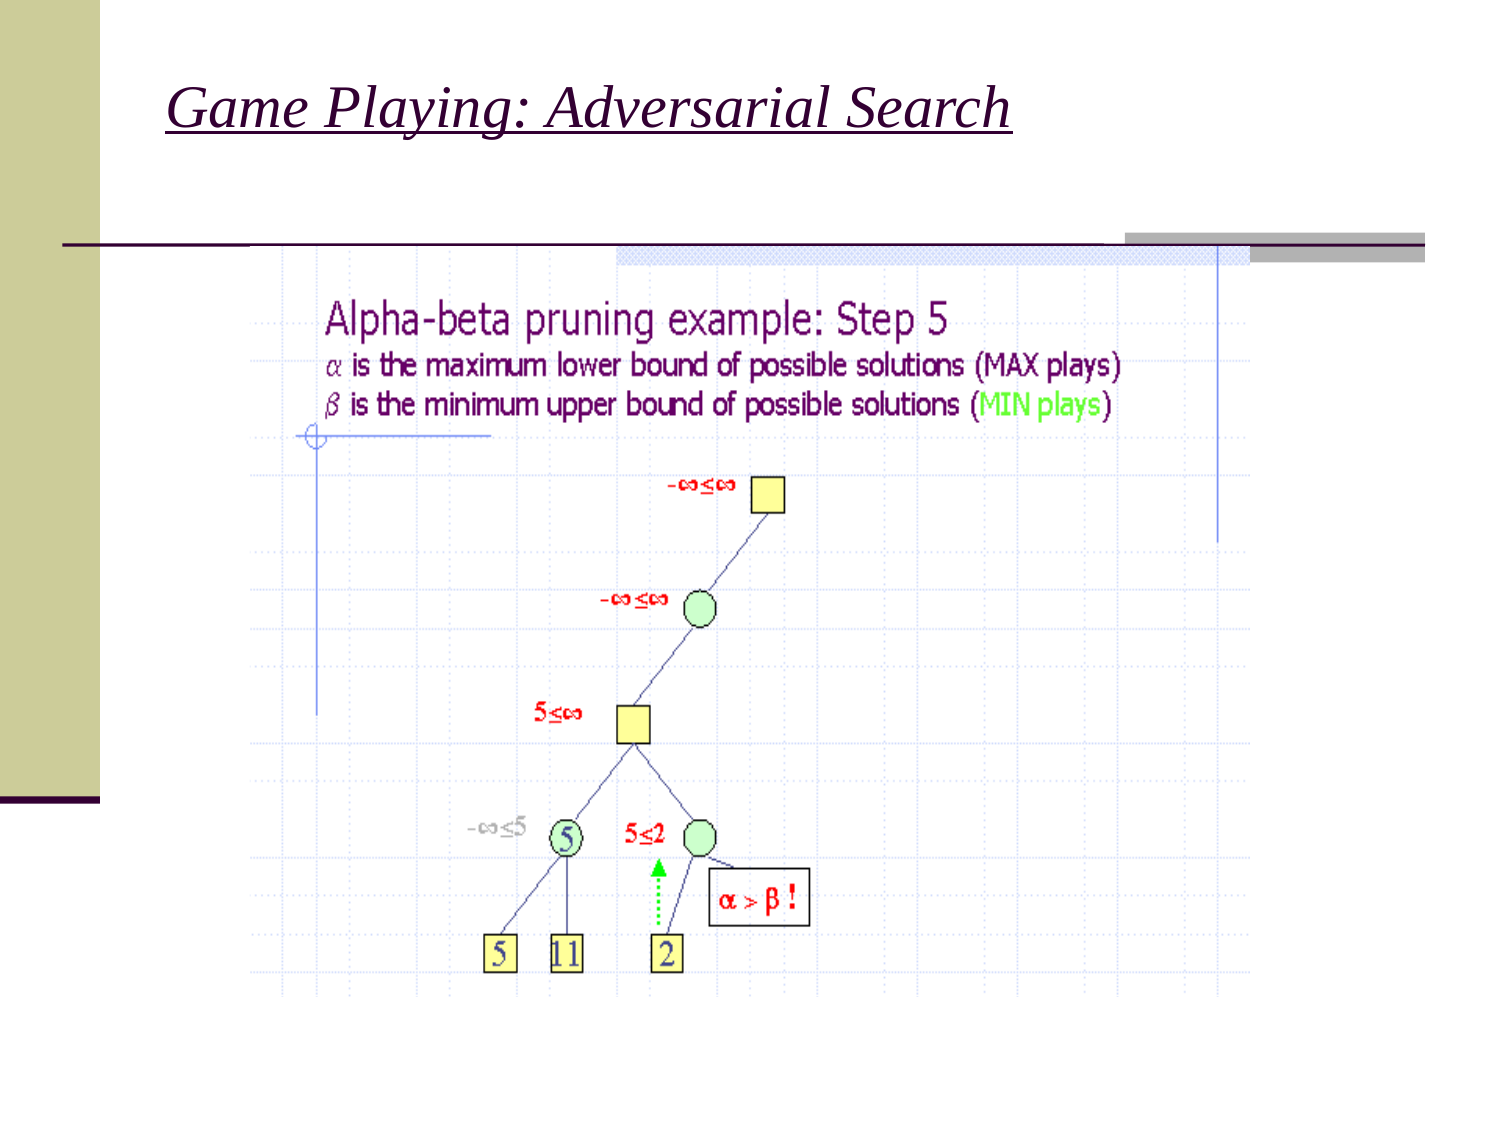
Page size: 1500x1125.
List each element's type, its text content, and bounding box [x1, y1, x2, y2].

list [249, 245, 1251, 997]
title Game Playing: Adversarial Search [149, 45, 1426, 162]
